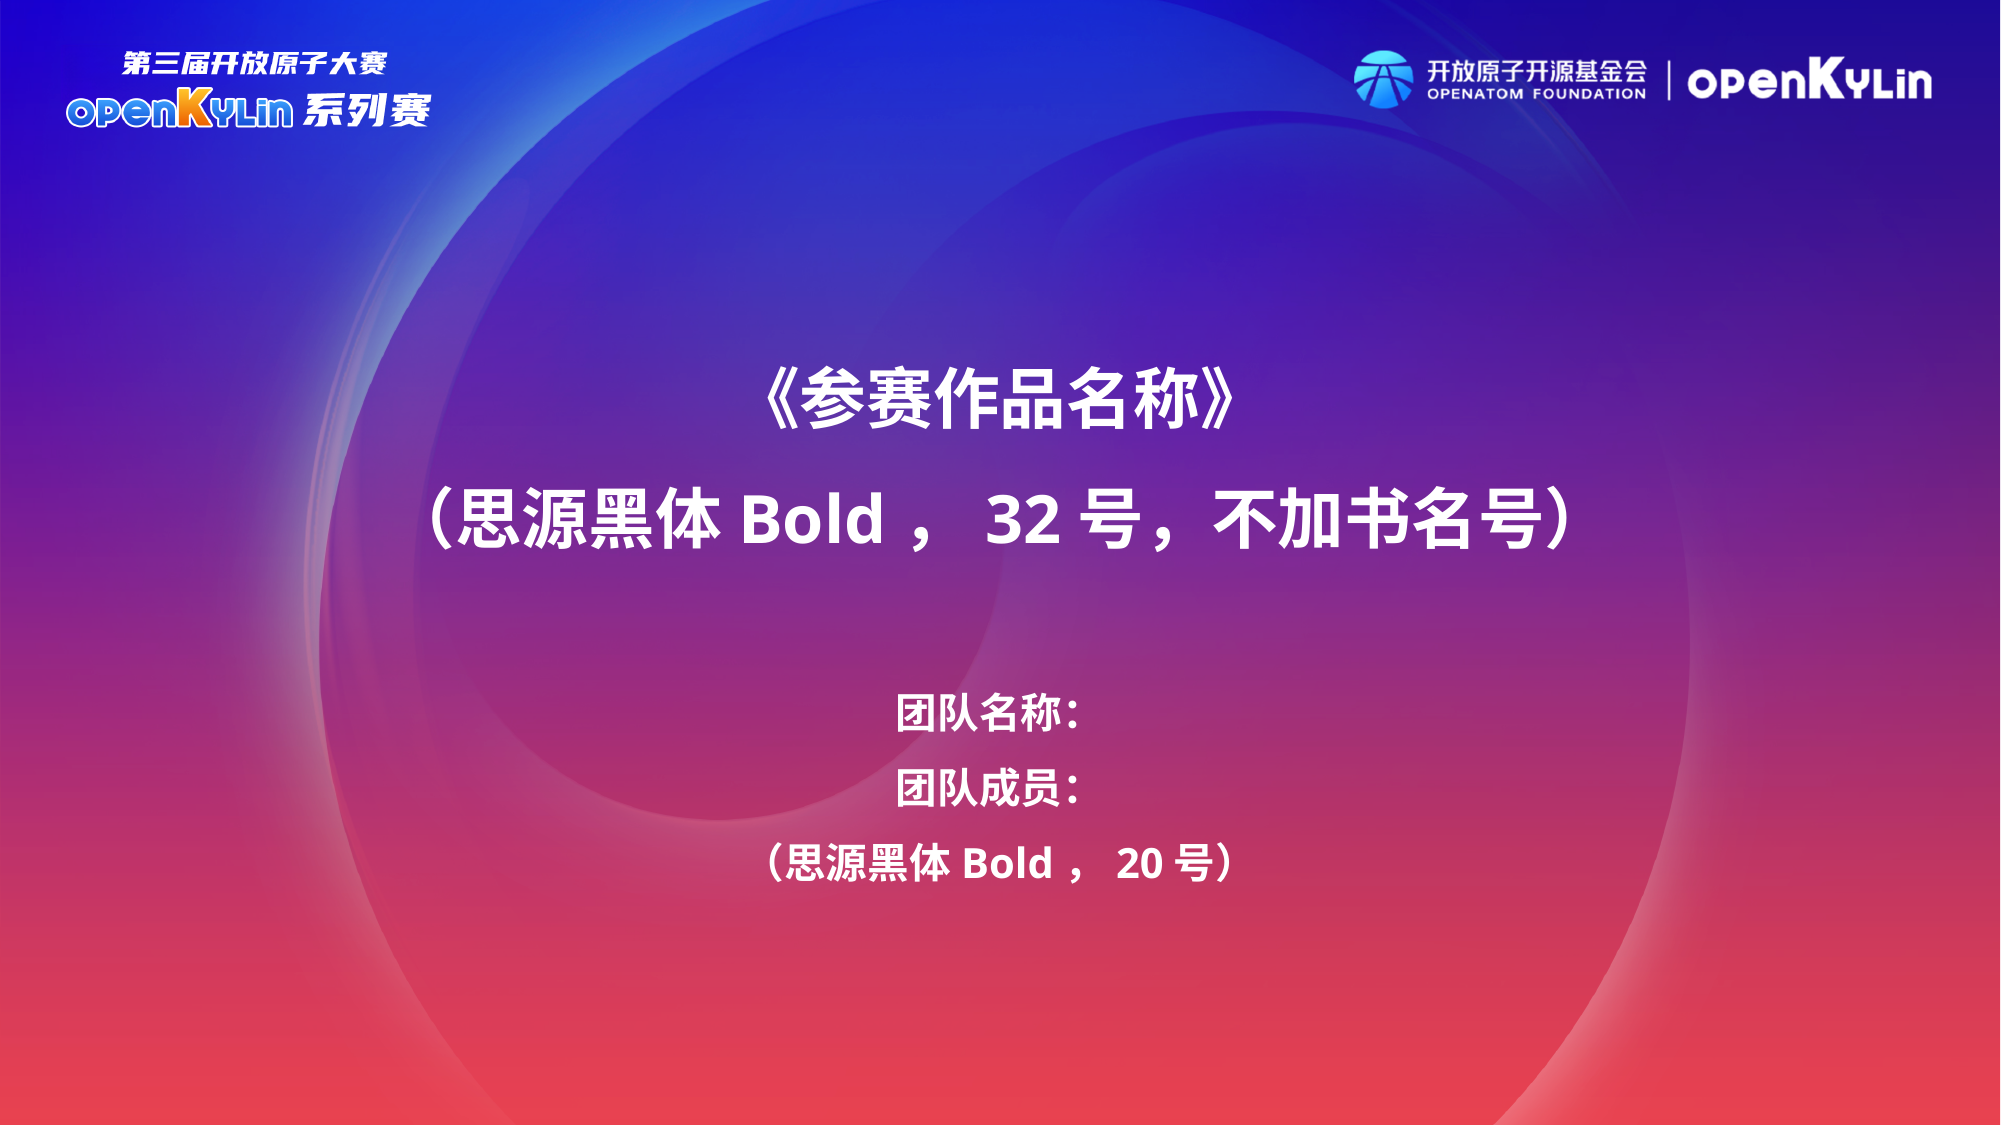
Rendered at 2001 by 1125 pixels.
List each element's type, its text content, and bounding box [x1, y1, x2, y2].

text_box 团队名称： 团队成员： （思源黑体Bold，20号） [0, 654, 2000, 977]
text_box 《参赛作品名称》 （思源黑体Bold，32号，不加书名号） [0, 309, 2000, 564]
picture [0, 0, 2001, 1125]
